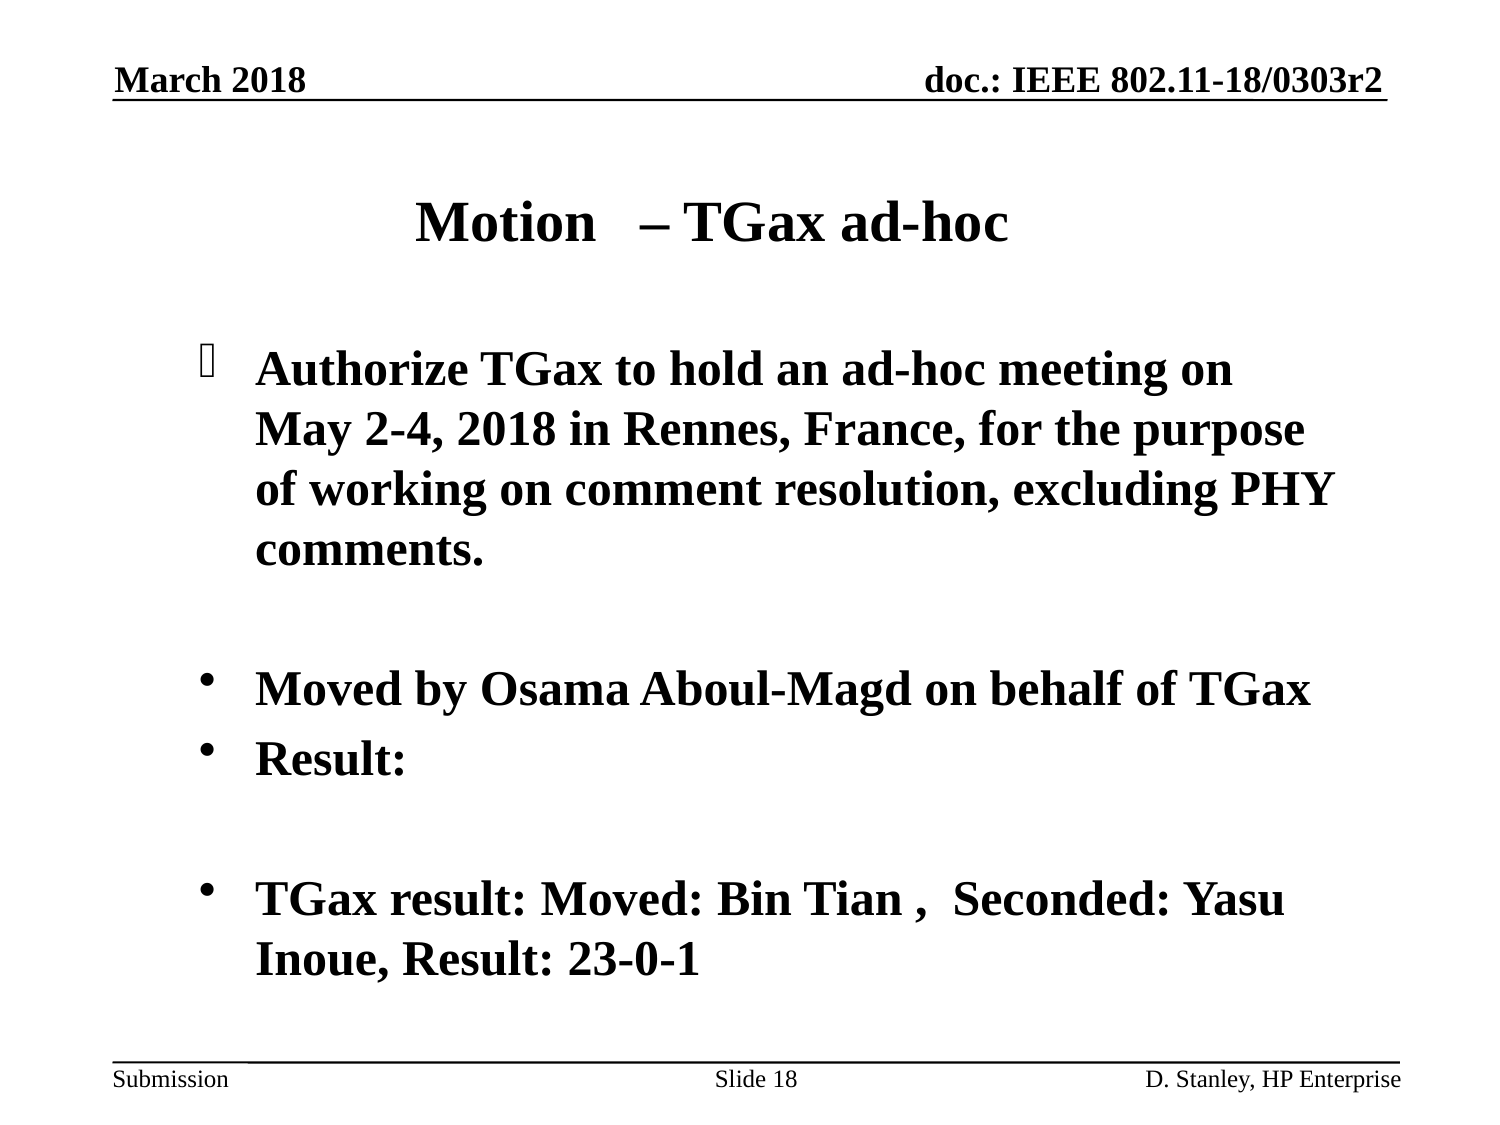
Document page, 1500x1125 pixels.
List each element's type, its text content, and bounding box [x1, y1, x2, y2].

text_box Motion – TGax ad-hoc [159, 152, 1266, 284]
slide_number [114, 54, 335, 101]
footer D. Stanley, HP Enterprise [1082, 1061, 1402, 1093]
slide_number Slide 18 [712, 1061, 801, 1093]
text_box Authorize TGax to hold an ad-hoc meeting on May 2-4, 2018 in Rennes, France, for the purpose of working on comment resolution, excluding PHY comments. Moved by Osama Aboul-Magd on behalf of TGax Result: TGax result: Moved: Bin Tian , Seconded: Yasu Inoue, Result: 23-0-1 [187, 329, 1353, 1013]
